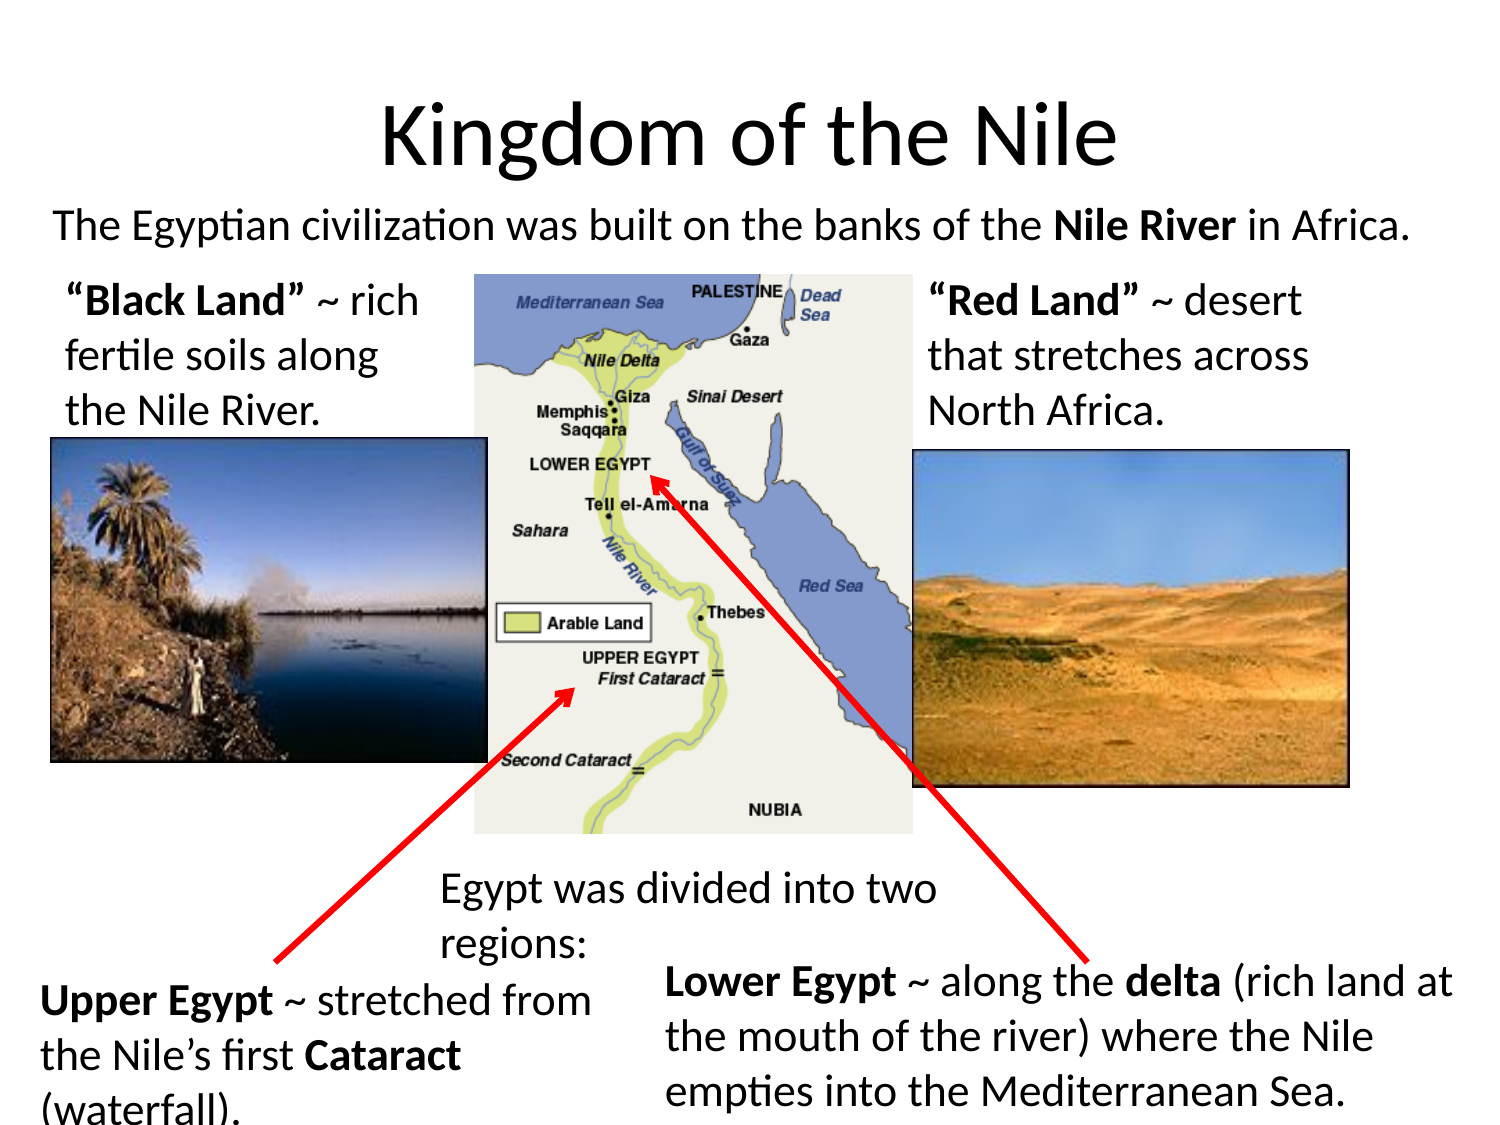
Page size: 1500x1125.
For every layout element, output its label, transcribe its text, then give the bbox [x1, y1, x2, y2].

text_box “Black Land” ~ rich fertile soils along the Nile River. [50, 262, 463, 435]
text_box “Red Land” ~ desert that stretches across North Africa. [912, 262, 1400, 443]
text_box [274, 687, 576, 963]
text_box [624, 499, 1113, 938]
text_box The Egyptian civilization was built on the banks of the Nile River in Africa. [37, 187, 1438, 258]
text_box Upper Egypt ~ stretched from the Nile’s first Cataract (waterfall). [24, 962, 663, 1125]
picture [49, 274, 1351, 835]
text_box Egypt was divided into two regions: [579, 849, 650, 962]
text_box Lower Egypt ~ along the delta (rich land at the mouth of the river) where the Nile empties into the Mediterranean Sea. [650, 943, 1500, 1123]
title Kingdom of the Nile [75, 45, 1425, 187]
